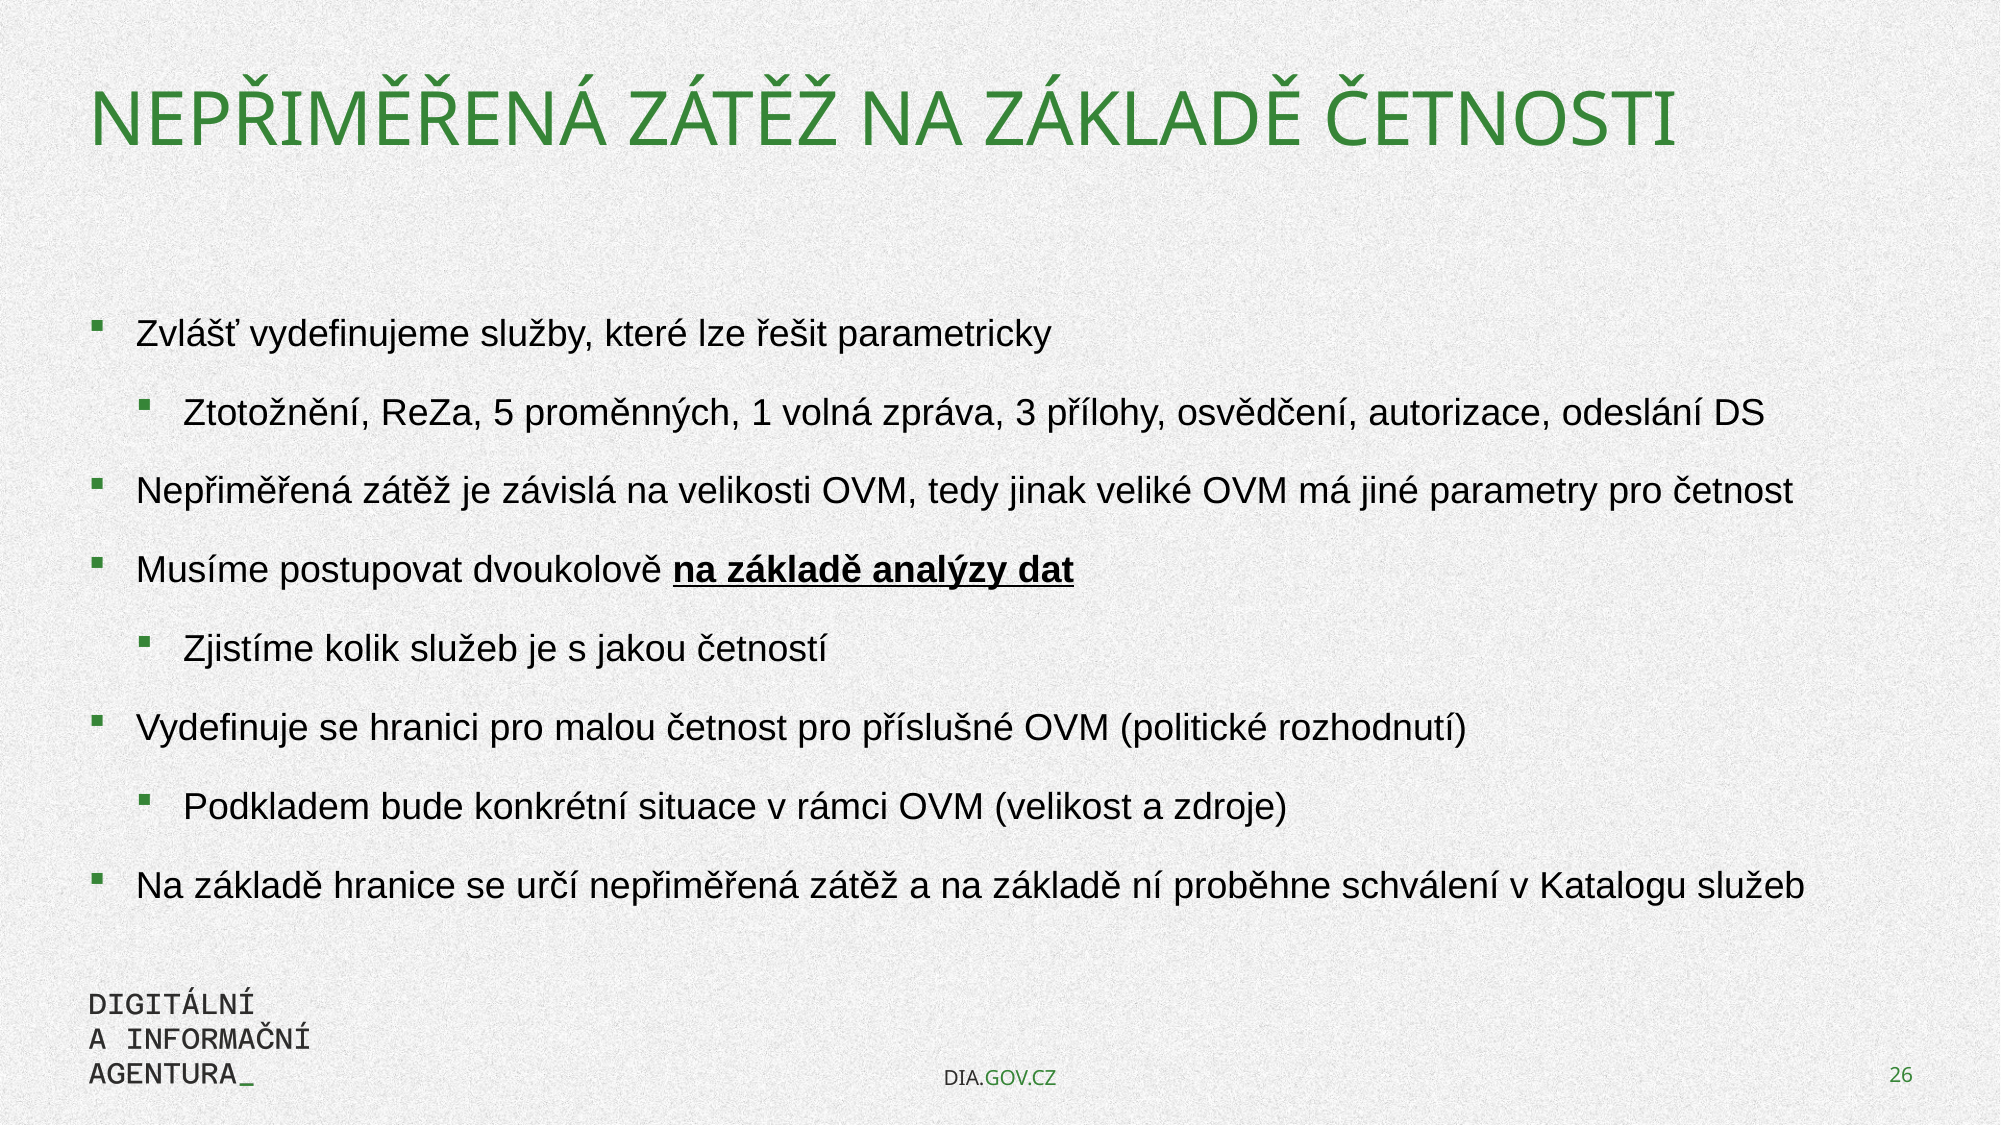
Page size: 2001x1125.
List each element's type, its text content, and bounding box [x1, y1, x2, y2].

list Zvlášť vydefinujeme služby, které lze řešit parametricky Ztotožnění, ReZa, 5 proměnných, 1 volná zpráva, 3 přílohy, osvědčení, autorizace, odeslání DS Nepřiměřená zátěž je závislá na velikosti OVM, tedy jinak veliké OVM má jiné parametry pro četnost Musíme postupovat dvoukolově na základě analýzy dat Zjistíme kolik služeb je s jakou četností Vydefinuje se hranici pro malou četnost pro příslušné OVM (politické rozhodnutí) Podkladem bude konkrétní situace v rámci OVM (velikost a zdroje) Na základě hranice se určí nepřiměřená zátěž a na základě ní proběhne schválení v Katalogu služeb [88, 299, 1912, 980]
title Nepřiměřená zátěž na základě četnosti [88, 70, 1912, 284]
picture [0, 0, 2001, 1125]
footer DIA.GOV.CZ [558, 1037, 1442, 1098]
slide_number 26 [1612, 1037, 1928, 1098]
